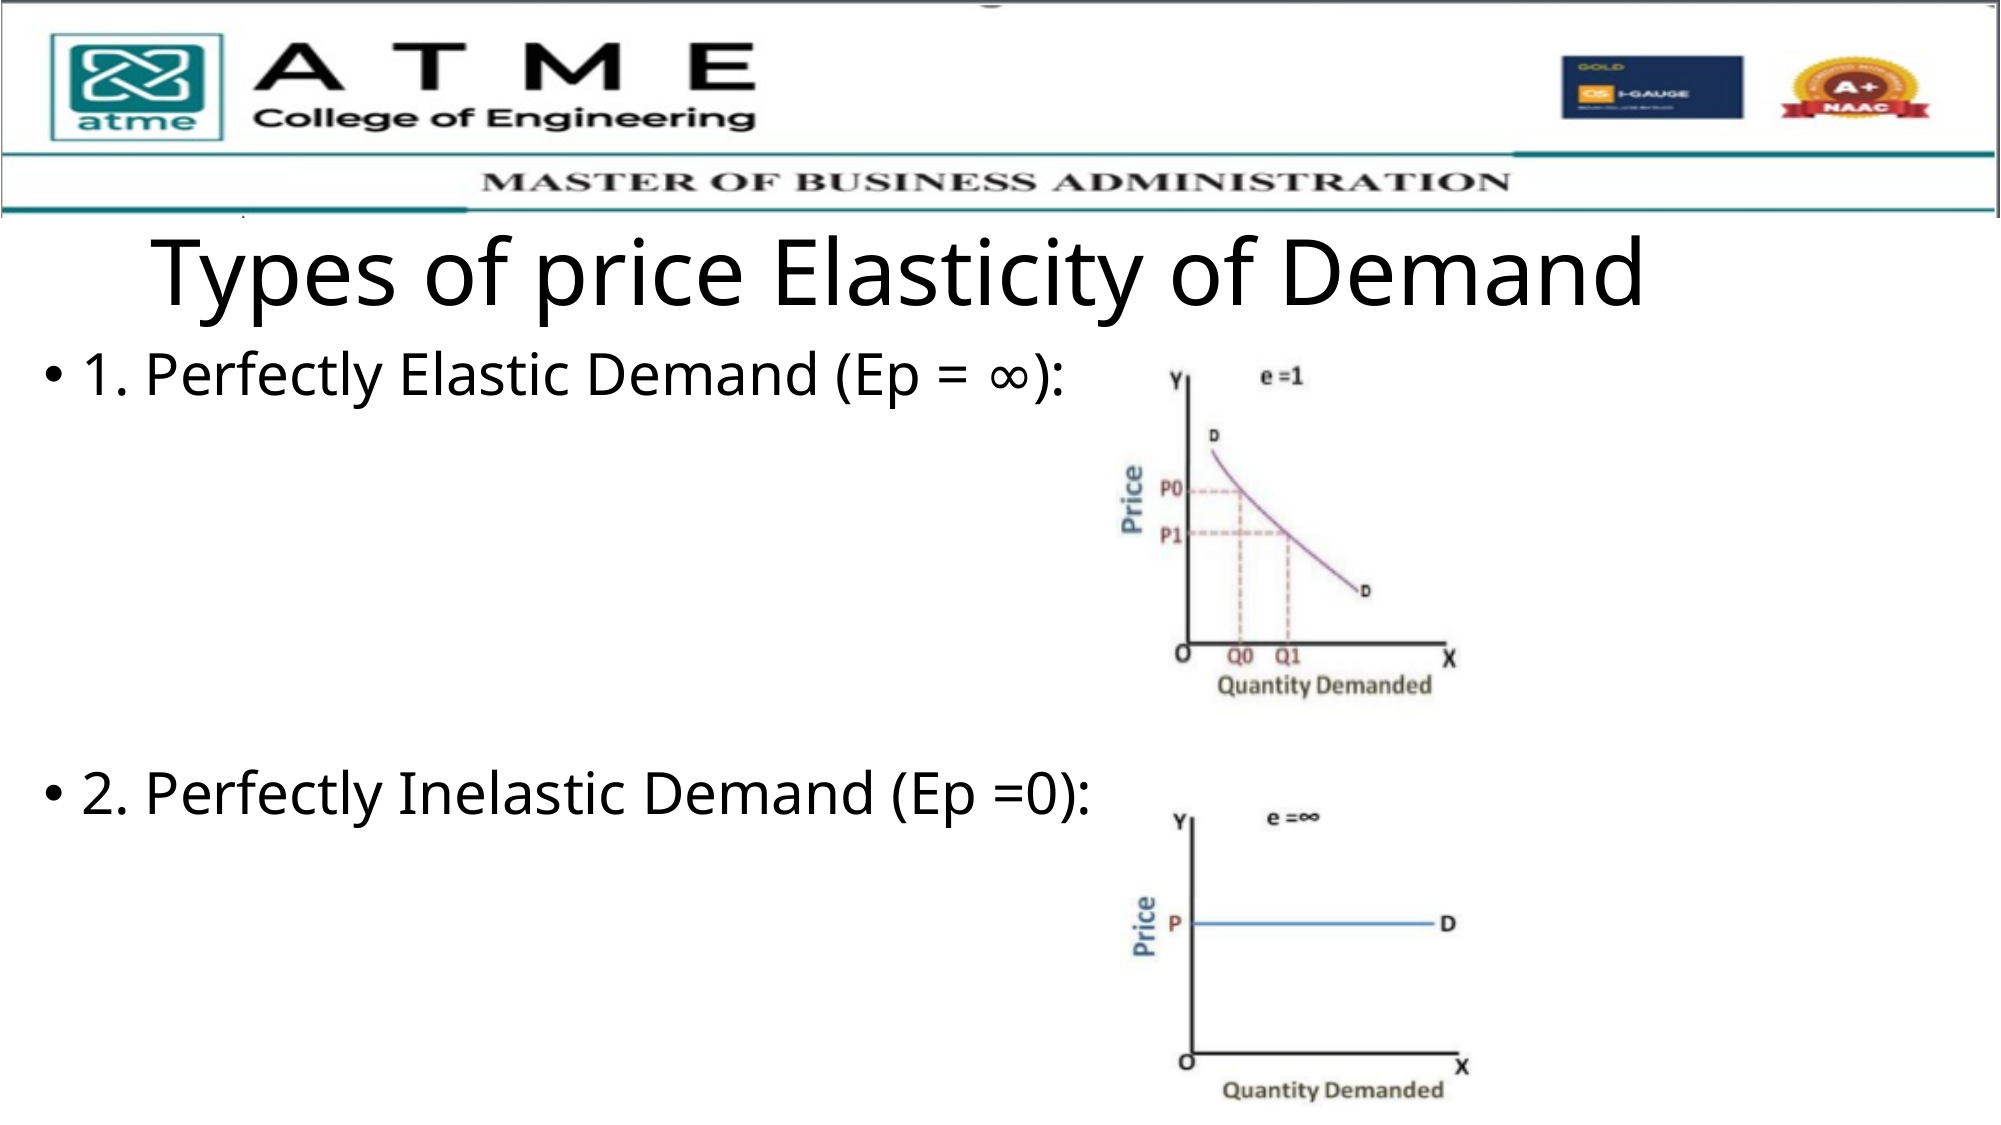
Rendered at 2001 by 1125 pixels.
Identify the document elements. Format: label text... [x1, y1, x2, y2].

title Types of price Elasticity of Demand [135, 214, 1861, 337]
picture [1106, 788, 1517, 1108]
picture [1094, 356, 1517, 721]
list 1. Perfectly Elastic Demand (Ep = ∞): 2. Perfectly Inelastic Demand (Ep =0): [28, 337, 1968, 1108]
picture [1, 0, 2000, 218]
